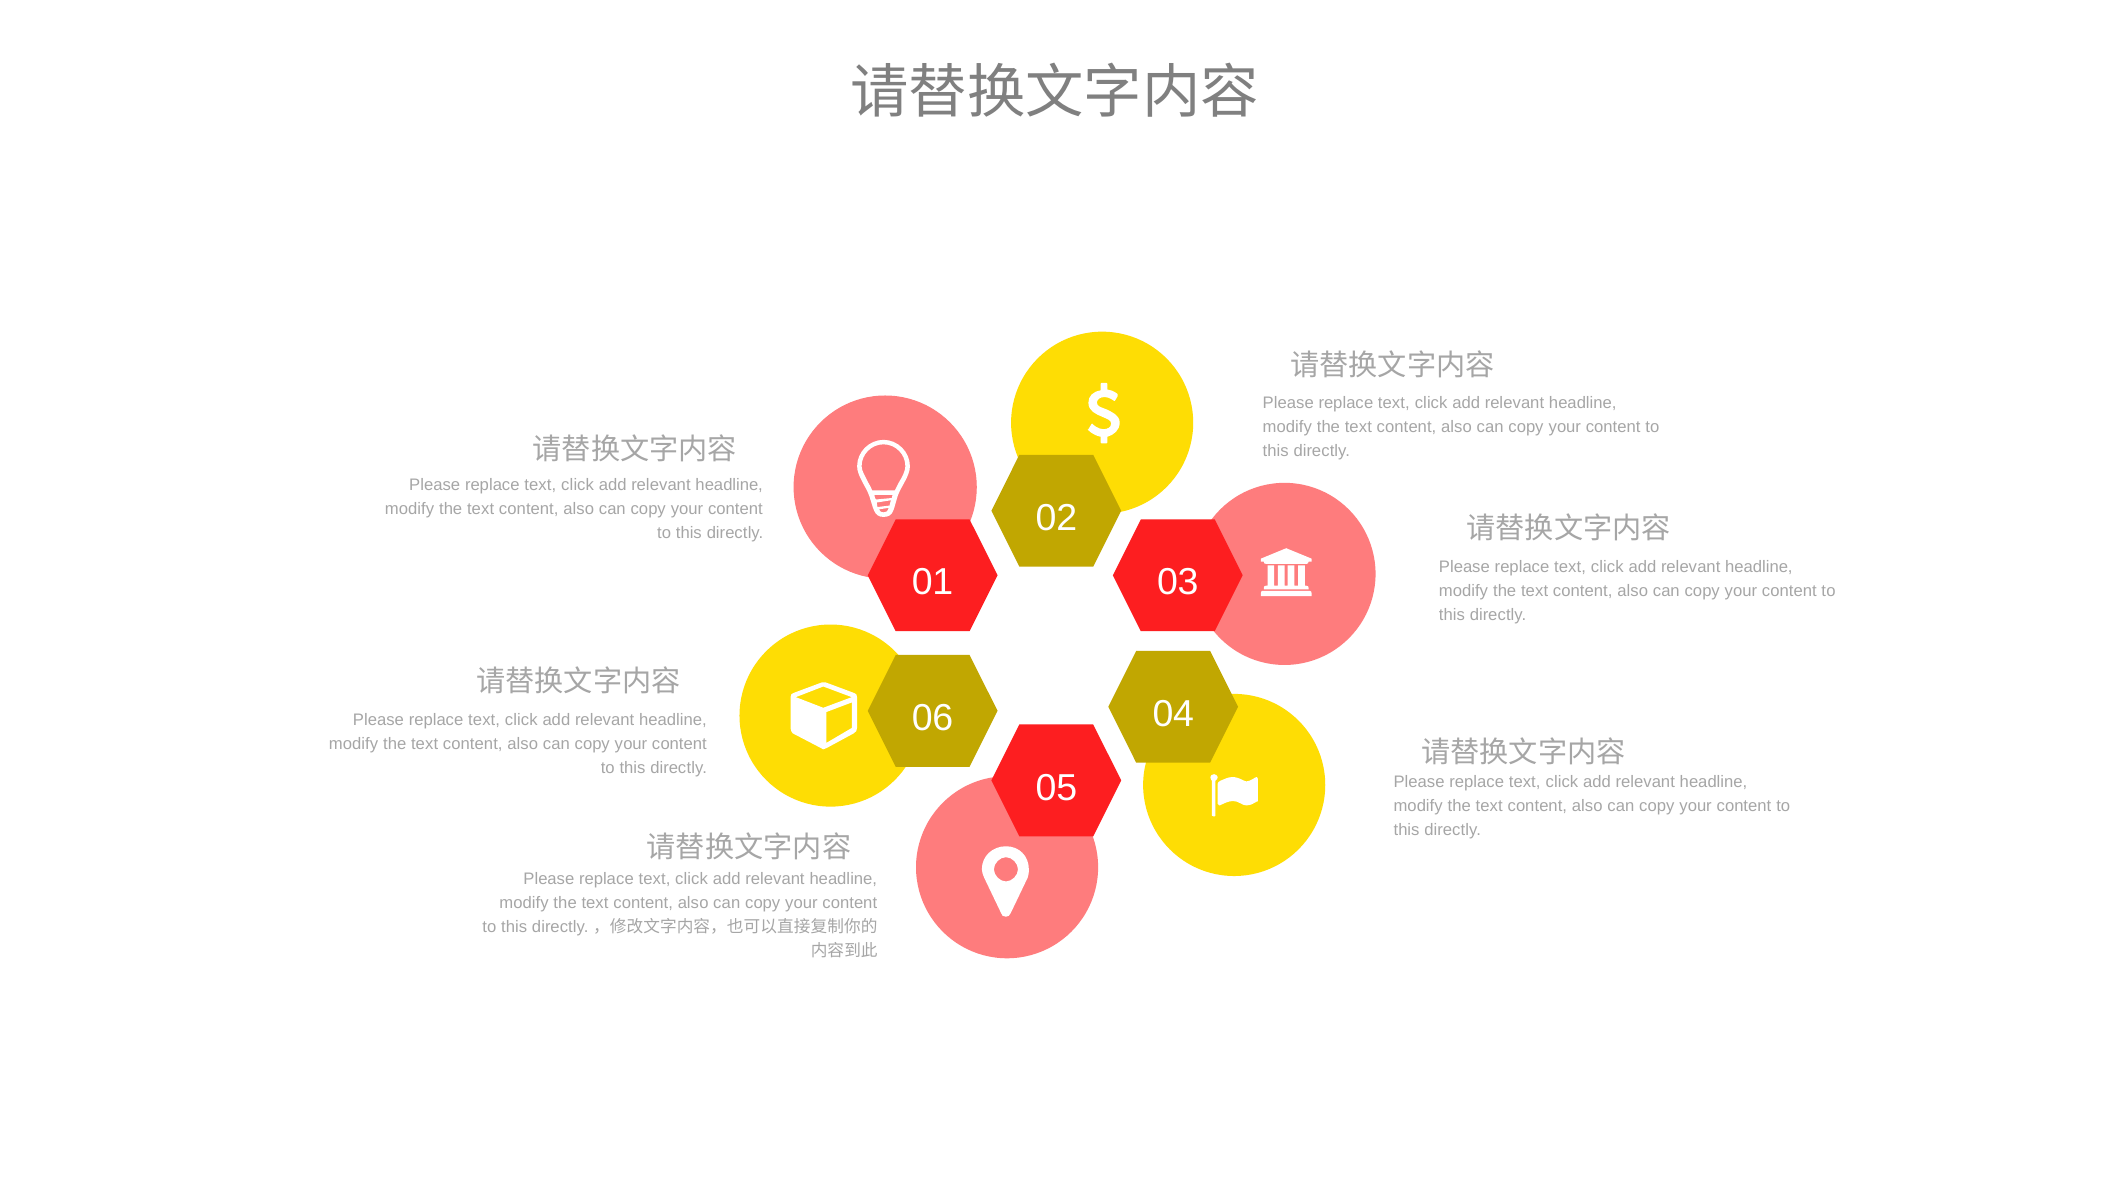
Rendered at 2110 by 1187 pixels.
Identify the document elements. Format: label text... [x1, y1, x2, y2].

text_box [1393, 726, 1794, 838]
text_box [1211, 482, 1377, 666]
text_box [366, 423, 764, 541]
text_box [1262, 339, 1663, 459]
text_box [1439, 502, 1839, 622]
text_box [793, 395, 977, 577]
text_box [480, 821, 878, 962]
text_box [981, 846, 1029, 917]
text_box 05 [990, 723, 1123, 838]
text_box [857, 439, 910, 517]
text_box [1217, 777, 1258, 806]
text_box [1260, 565, 1312, 597]
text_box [310, 655, 708, 776]
text_box [738, 623, 906, 808]
text_box [1010, 331, 1194, 513]
text_box 01 [866, 518, 999, 633]
text_box [1260, 548, 1312, 564]
text_box 03 [1111, 518, 1244, 633]
text_box [790, 682, 858, 750]
text_box 04 [1107, 649, 1240, 764]
text_box 06 [866, 653, 999, 768]
text_box 02 [990, 453, 1123, 568]
text_box [1087, 382, 1120, 444]
text_box [1210, 774, 1218, 817]
text_box [1142, 693, 1326, 877]
text_box [915, 777, 1099, 959]
text_box 请替换文字内容 [820, 32, 1289, 124]
